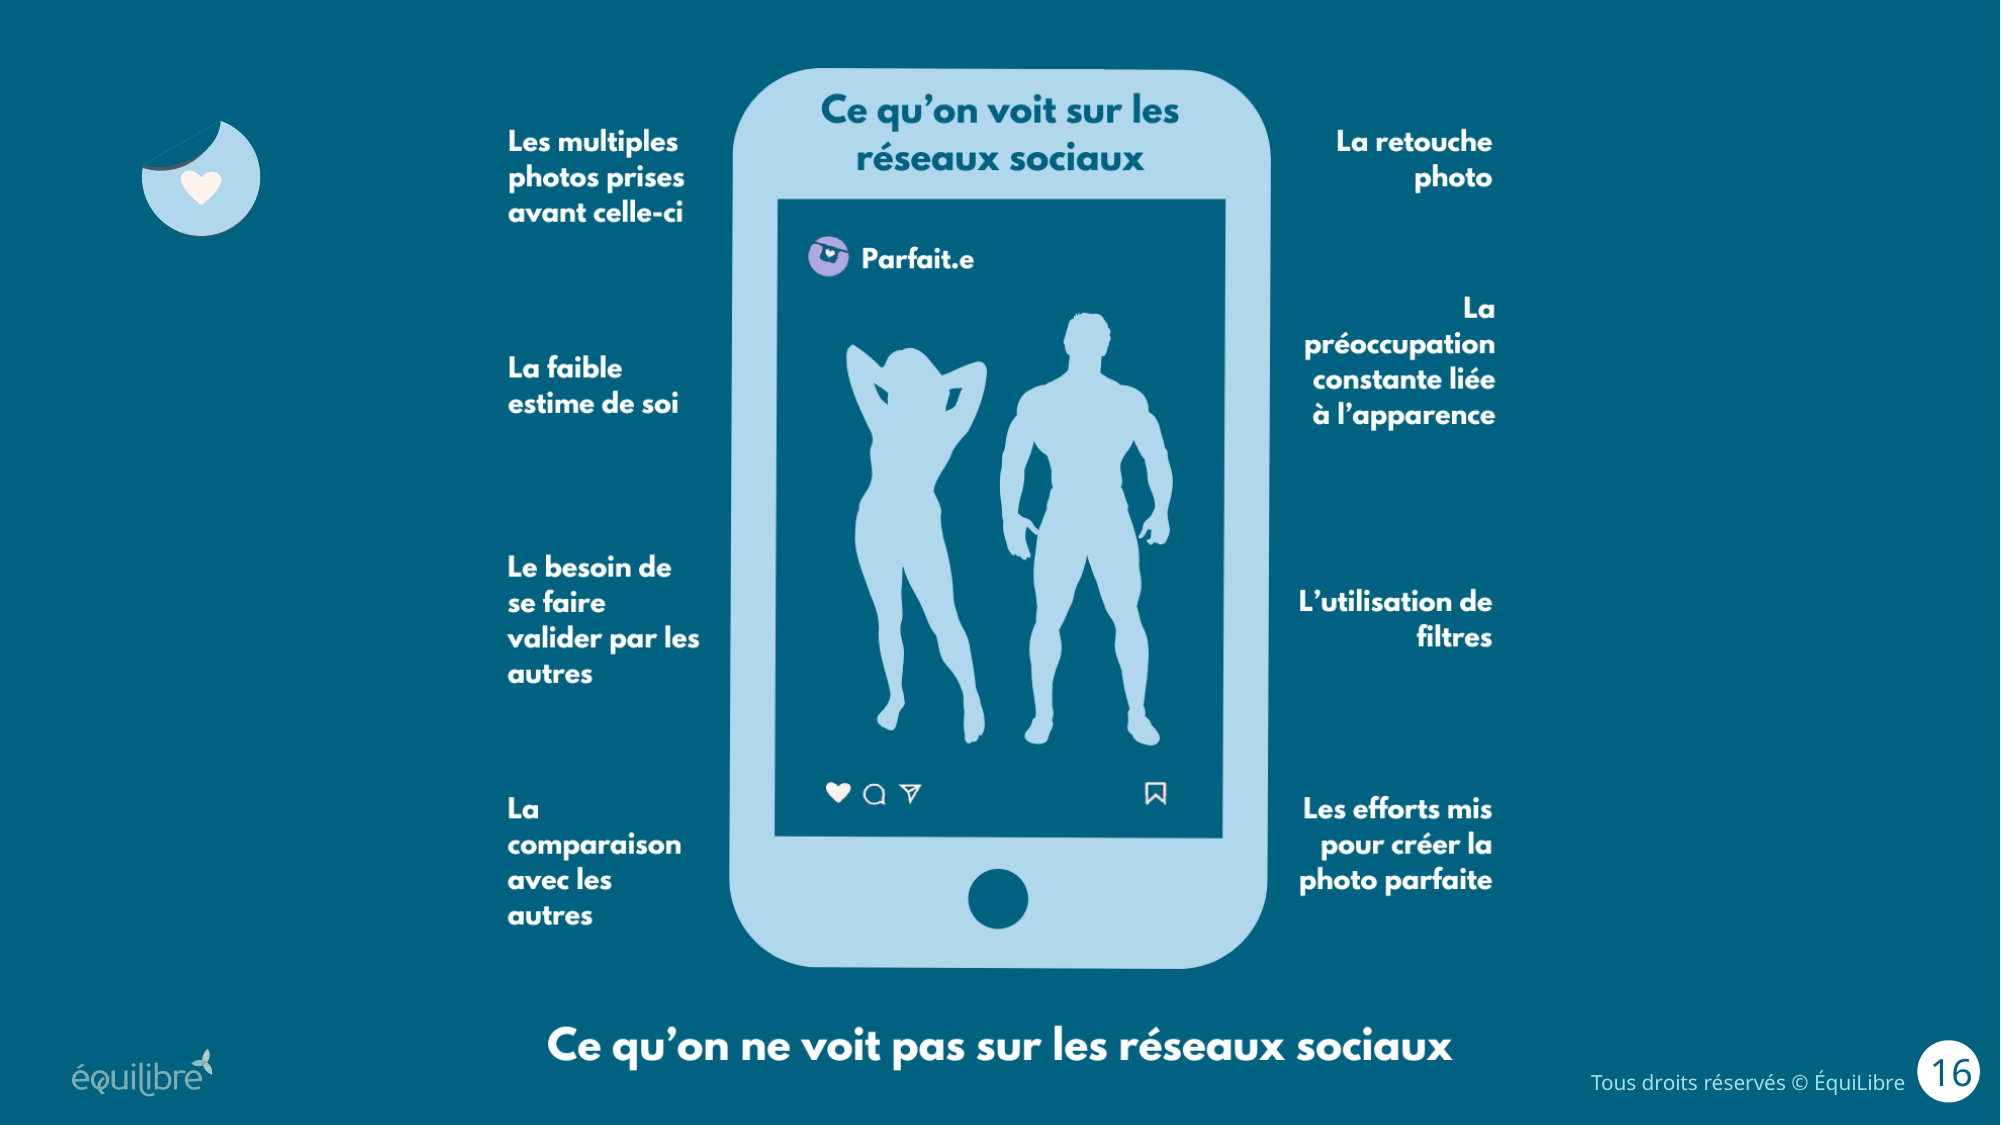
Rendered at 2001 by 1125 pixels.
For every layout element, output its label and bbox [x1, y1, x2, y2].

picture [526, 912, 540, 925]
picture [920, 1039, 943, 1060]
picture [1314, 375, 1325, 389]
picture [1055, 1026, 1062, 1059]
picture [521, 840, 536, 854]
picture [616, 563, 630, 576]
picture [1417, 625, 1432, 646]
picture [688, 634, 699, 648]
picture [526, 876, 540, 889]
picture [666, 626, 686, 648]
picture [608, 133, 616, 151]
picture [1414, 137, 1459, 151]
picture [1474, 806, 1478, 818]
picture [1380, 340, 1407, 354]
picture [1389, 133, 1413, 151]
picture [1374, 840, 1384, 853]
picture [627, 137, 642, 157]
picture [1465, 297, 1477, 317]
picture [1353, 410, 1368, 424]
picture [543, 907, 551, 925]
picture [542, 876, 568, 889]
picture [998, 1039, 1020, 1060]
picture [564, 840, 596, 860]
picture [1322, 593, 1353, 611]
picture [1317, 1039, 1360, 1060]
picture [619, 138, 623, 150]
picture [1369, 796, 1439, 819]
picture [508, 911, 523, 925]
picture [1313, 403, 1328, 424]
picture [548, 400, 552, 412]
picture [1392, 840, 1403, 854]
picture [1435, 625, 1451, 647]
picture [566, 911, 579, 925]
picture [1452, 410, 1479, 424]
picture [1418, 833, 1460, 854]
picture [1362, 876, 1377, 889]
picture [608, 173, 635, 193]
picture [585, 876, 598, 889]
picture [572, 599, 576, 612]
picture [1372, 410, 1420, 430]
picture [678, 1039, 702, 1060]
picture [601, 876, 611, 889]
picture [705, 1039, 727, 1059]
picture [638, 208, 651, 222]
picture [588, 173, 598, 187]
picture [544, 173, 559, 187]
picture [1386, 876, 1418, 896]
picture [1140, 1039, 1161, 1060]
picture [1351, 871, 1359, 889]
picture [594, 208, 605, 222]
picture [1353, 805, 1367, 819]
picture [1375, 1039, 1398, 1060]
picture [1468, 871, 1477, 889]
picture [543, 626, 547, 647]
picture [611, 634, 643, 654]
picture [523, 364, 538, 378]
picture [607, 208, 620, 222]
picture [548, 355, 573, 378]
picture [510, 130, 521, 150]
picture [1451, 367, 1455, 388]
picture [1164, 1039, 1180, 1060]
picture [539, 840, 561, 853]
picture [667, 840, 680, 853]
picture [1481, 805, 1491, 819]
picture [551, 635, 555, 647]
picture [1478, 876, 1492, 889]
picture [894, 1039, 917, 1070]
picture [1261, 1039, 1283, 1059]
picture [743, 1039, 765, 1059]
picture [1454, 633, 1464, 646]
picture [1298, 1039, 1314, 1060]
text_box [1915, 1040, 1994, 1103]
picture [1338, 130, 1350, 150]
picture [620, 399, 633, 413]
picture [643, 399, 670, 413]
picture [1344, 375, 1358, 388]
picture [576, 365, 580, 377]
picture [1335, 805, 1345, 819]
picture [1339, 402, 1343, 423]
picture [1326, 375, 1341, 389]
picture [510, 357, 521, 377]
picture [1424, 411, 1435, 423]
picture [1428, 1039, 1450, 1059]
picture [554, 911, 564, 924]
picture [577, 204, 586, 222]
picture [1481, 410, 1495, 424]
picture [613, 1039, 636, 1070]
picture [509, 208, 541, 222]
picture [1469, 832, 1491, 854]
picture [654, 208, 682, 222]
picture [638, 174, 642, 186]
picture [1436, 410, 1449, 424]
picture [828, 1039, 852, 1060]
picture [508, 840, 519, 854]
picture [1406, 840, 1416, 853]
picture [642, 1039, 663, 1060]
picture [1463, 340, 1494, 354]
picture [579, 563, 613, 577]
picture [640, 555, 671, 577]
picture [1479, 304, 1494, 318]
picture [1322, 840, 1370, 860]
picture [1149, 1028, 1159, 1036]
picture [1465, 633, 1479, 647]
picture [855, 1039, 862, 1059]
picture [556, 399, 594, 413]
picture [570, 173, 586, 187]
picture [1361, 375, 1371, 389]
picture [1448, 805, 1471, 818]
picture [1335, 340, 1378, 354]
picture [560, 137, 598, 151]
picture [1365, 598, 1369, 610]
picture [1305, 798, 1332, 819]
picture [608, 364, 621, 378]
picture [508, 634, 539, 648]
picture [1461, 876, 1465, 889]
picture [1466, 169, 1475, 187]
picture [547, 555, 577, 577]
picture [730, 69, 1270, 968]
picture [855, 1027, 863, 1035]
picture [673, 173, 684, 187]
picture [1461, 589, 1492, 611]
picture [802, 1039, 826, 1059]
picture [1090, 1039, 1107, 1060]
picture [509, 399, 522, 413]
picture [584, 356, 605, 378]
picture [602, 391, 617, 413]
picture [1373, 371, 1398, 389]
picture [629, 841, 633, 853]
picture [523, 137, 537, 151]
picture [865, 1032, 880, 1060]
picture [1442, 876, 1457, 889]
picture [509, 556, 536, 577]
picture [578, 867, 582, 889]
picture [1459, 376, 1463, 388]
picture [646, 173, 671, 187]
picture [978, 1039, 994, 1060]
picture [1235, 1039, 1257, 1060]
picture [1421, 867, 1442, 889]
picture [1462, 129, 1492, 151]
picture [582, 669, 592, 683]
picture [579, 599, 589, 612]
picture [1357, 589, 1361, 610]
picture [554, 669, 579, 683]
picture [645, 129, 665, 151]
picture [561, 208, 575, 221]
picture [543, 665, 551, 683]
picture [623, 200, 627, 221]
picture [579, 1039, 600, 1060]
picture [508, 669, 523, 683]
picture [1427, 375, 1441, 389]
picture [508, 876, 523, 889]
picture [1065, 1039, 1087, 1060]
picture [540, 137, 549, 151]
picture [1410, 336, 1453, 360]
picture [1301, 867, 1349, 896]
picture [591, 599, 605, 612]
picture [673, 400, 677, 412]
picture [1403, 1039, 1425, 1060]
picture [1306, 340, 1333, 360]
picture [1377, 137, 1388, 150]
picture [1315, 590, 1320, 598]
picture [509, 599, 534, 612]
picture [558, 626, 602, 648]
picture [1373, 593, 1410, 611]
picture [599, 840, 626, 854]
picture [1413, 598, 1451, 611]
picture [667, 137, 677, 151]
picture [549, 1027, 576, 1060]
picture [544, 590, 568, 612]
picture [1024, 1039, 1041, 1059]
picture [1416, 165, 1465, 193]
picture [560, 169, 569, 187]
picture [1476, 173, 1492, 187]
picture [601, 129, 605, 150]
picture [526, 670, 540, 683]
picture [637, 840, 664, 854]
picture [510, 165, 541, 193]
picture [768, 1039, 789, 1060]
picture [1401, 371, 1426, 389]
picture [668, 1027, 676, 1040]
picture [509, 798, 538, 819]
picture [1301, 590, 1312, 610]
picture [947, 1039, 964, 1060]
picture [1352, 137, 1367, 151]
picture [1121, 1039, 1138, 1059]
picture [1364, 1039, 1371, 1059]
picture [543, 208, 558, 222]
picture [582, 911, 592, 925]
picture [1184, 1039, 1231, 1060]
picture [1364, 1027, 1371, 1035]
picture [1466, 368, 1495, 389]
picture [1481, 633, 1492, 647]
picture [525, 395, 545, 413]
picture [646, 634, 657, 647]
